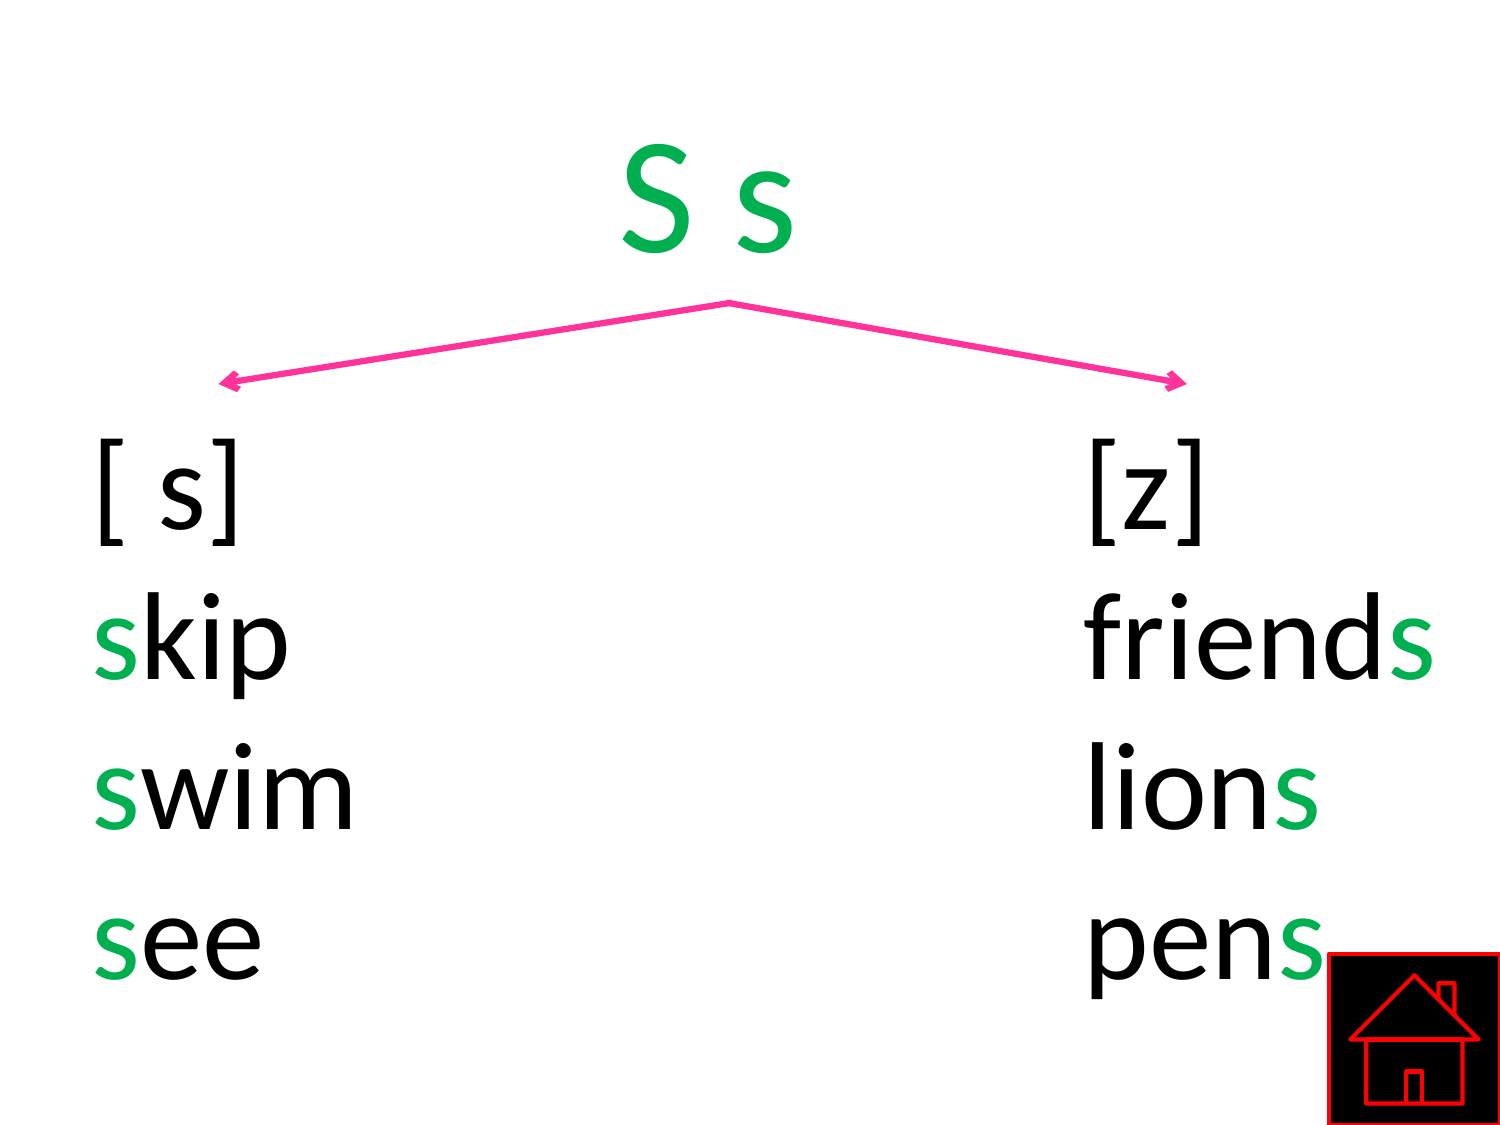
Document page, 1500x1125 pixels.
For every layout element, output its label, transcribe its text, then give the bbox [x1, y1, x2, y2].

text_box S s [301, 78, 1117, 293]
text_box [ s] skip swim see [76, 397, 420, 1125]
text_box [1327, 952, 1500, 1125]
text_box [218, 302, 725, 385]
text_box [726, 302, 1188, 385]
text_box [z] friends lions pens [1068, 397, 1500, 1012]
